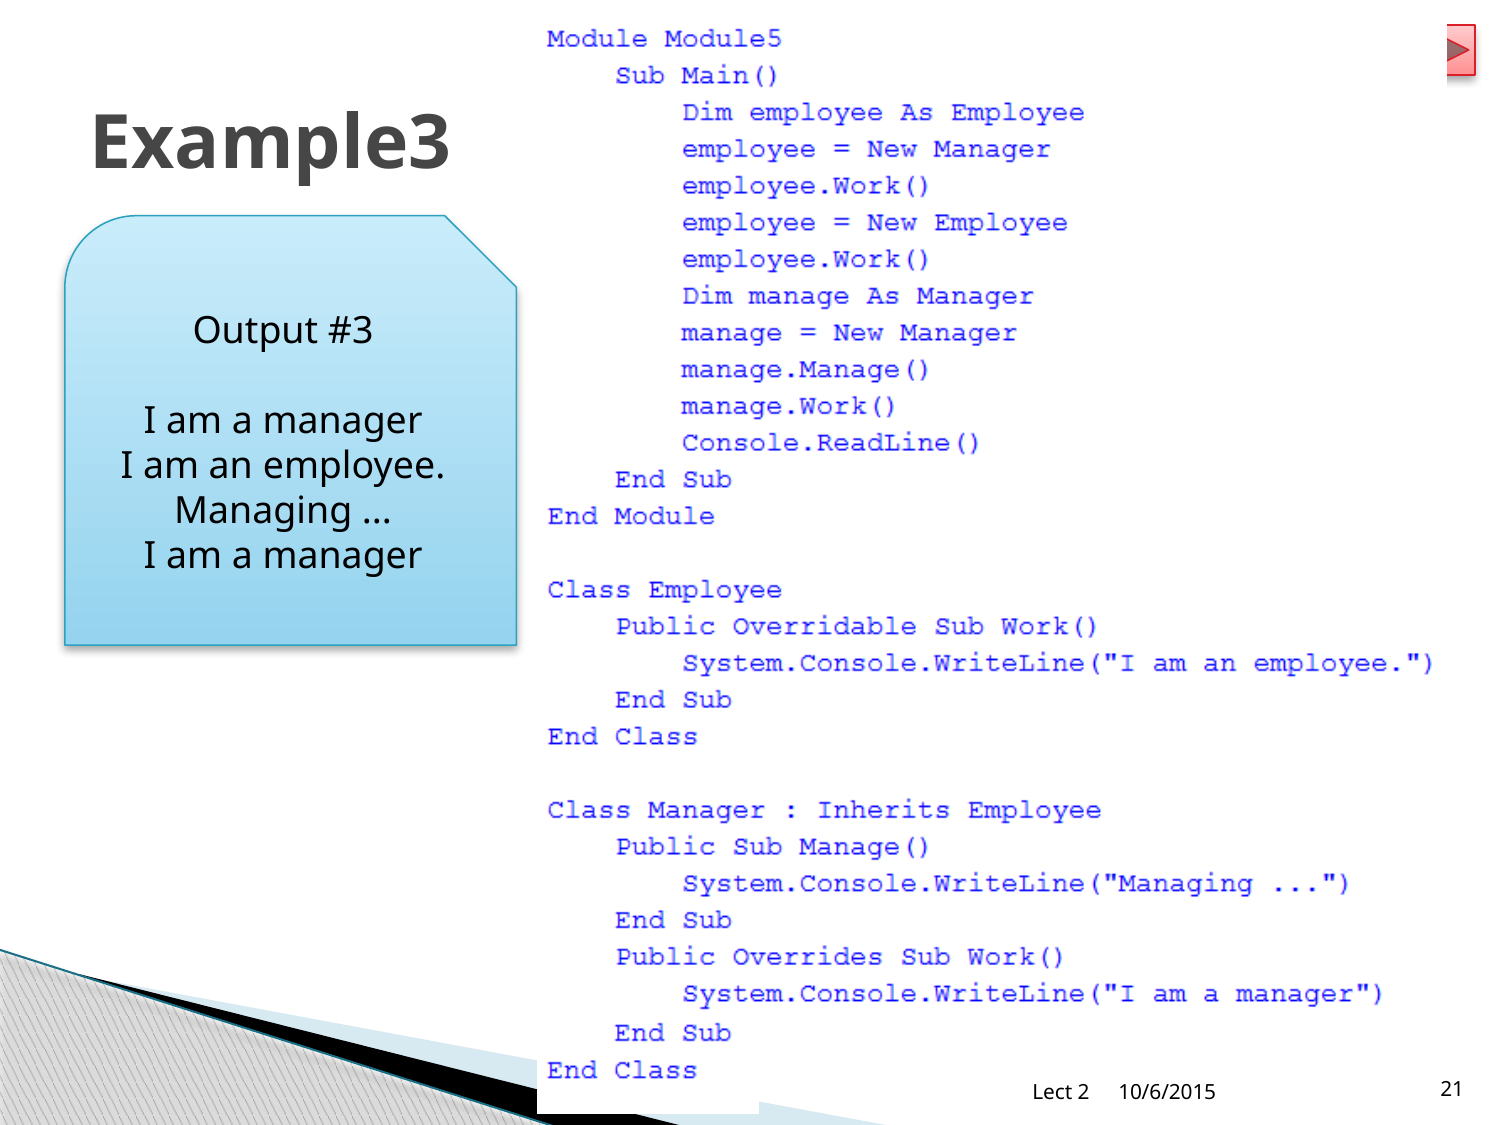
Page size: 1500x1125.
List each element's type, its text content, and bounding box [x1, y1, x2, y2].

text_box Output #3 I am a manager I am an employee. Managing ... I am a manager [64, 214, 518, 646]
slide_number 21 [1453, 1051, 1479, 1112]
title Example3 [75, 45, 531, 233]
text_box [537, 18, 1448, 1114]
